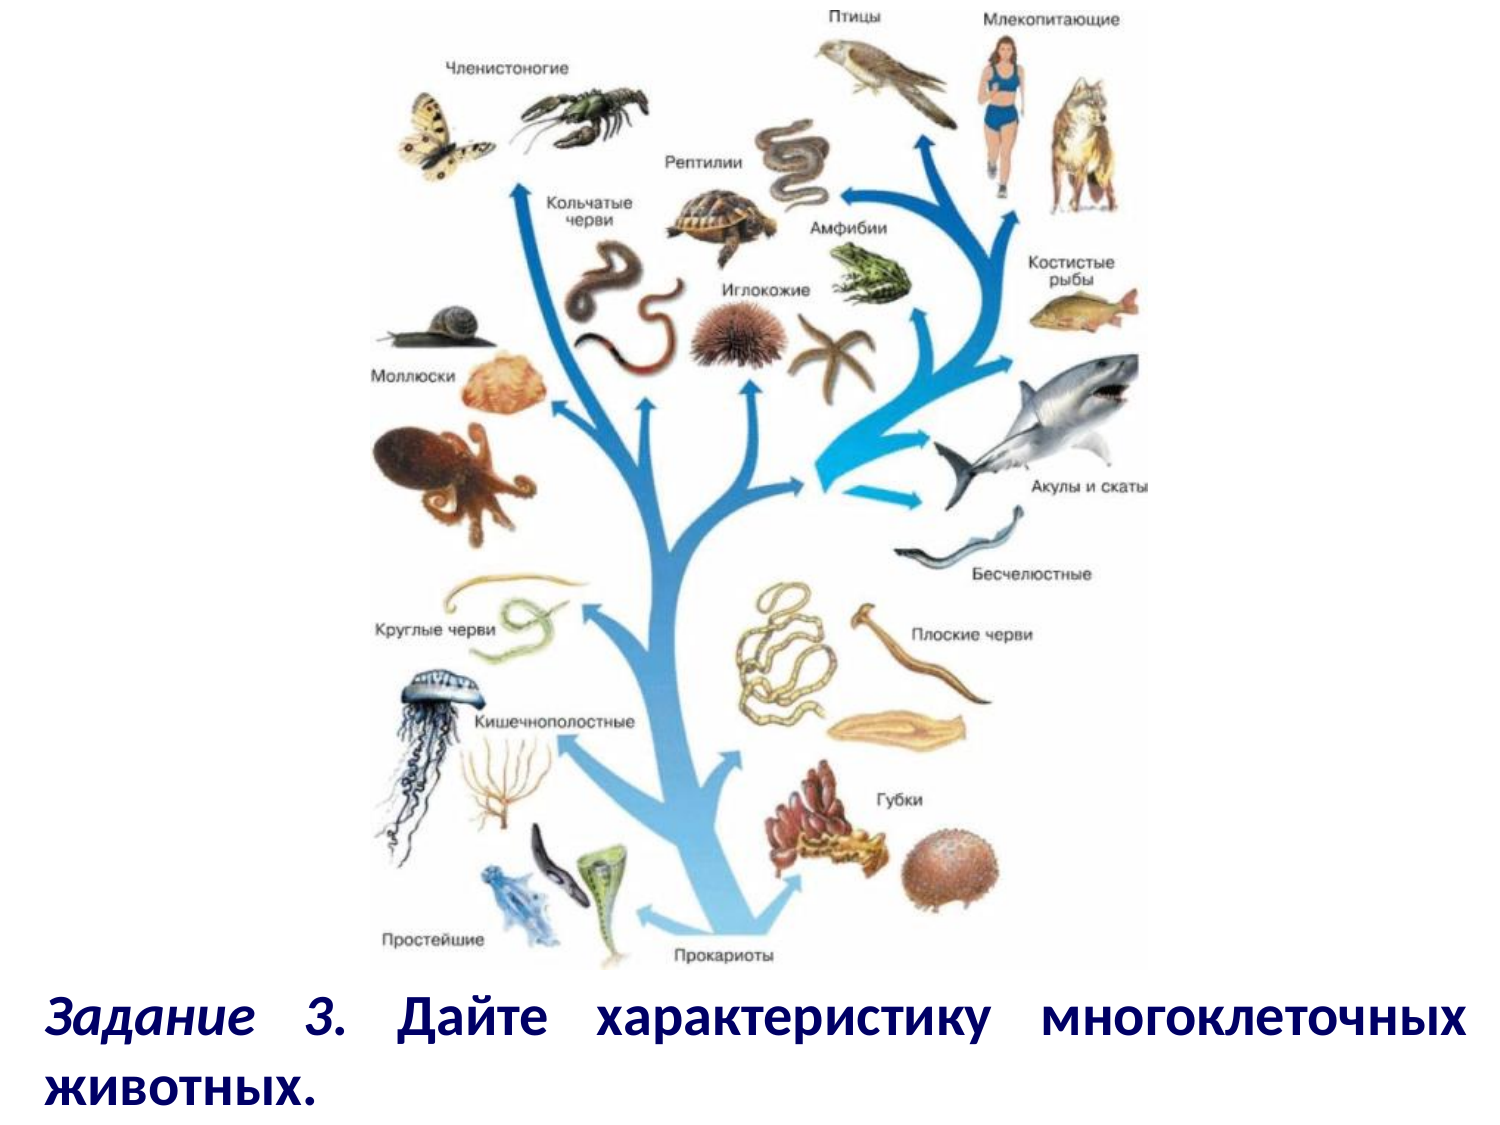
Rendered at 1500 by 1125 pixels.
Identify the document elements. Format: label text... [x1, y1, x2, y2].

text_box Задание 3. Дайте характеристику многоклеточных животных. [29, 969, 1483, 1125]
picture [369, 10, 1148, 971]
